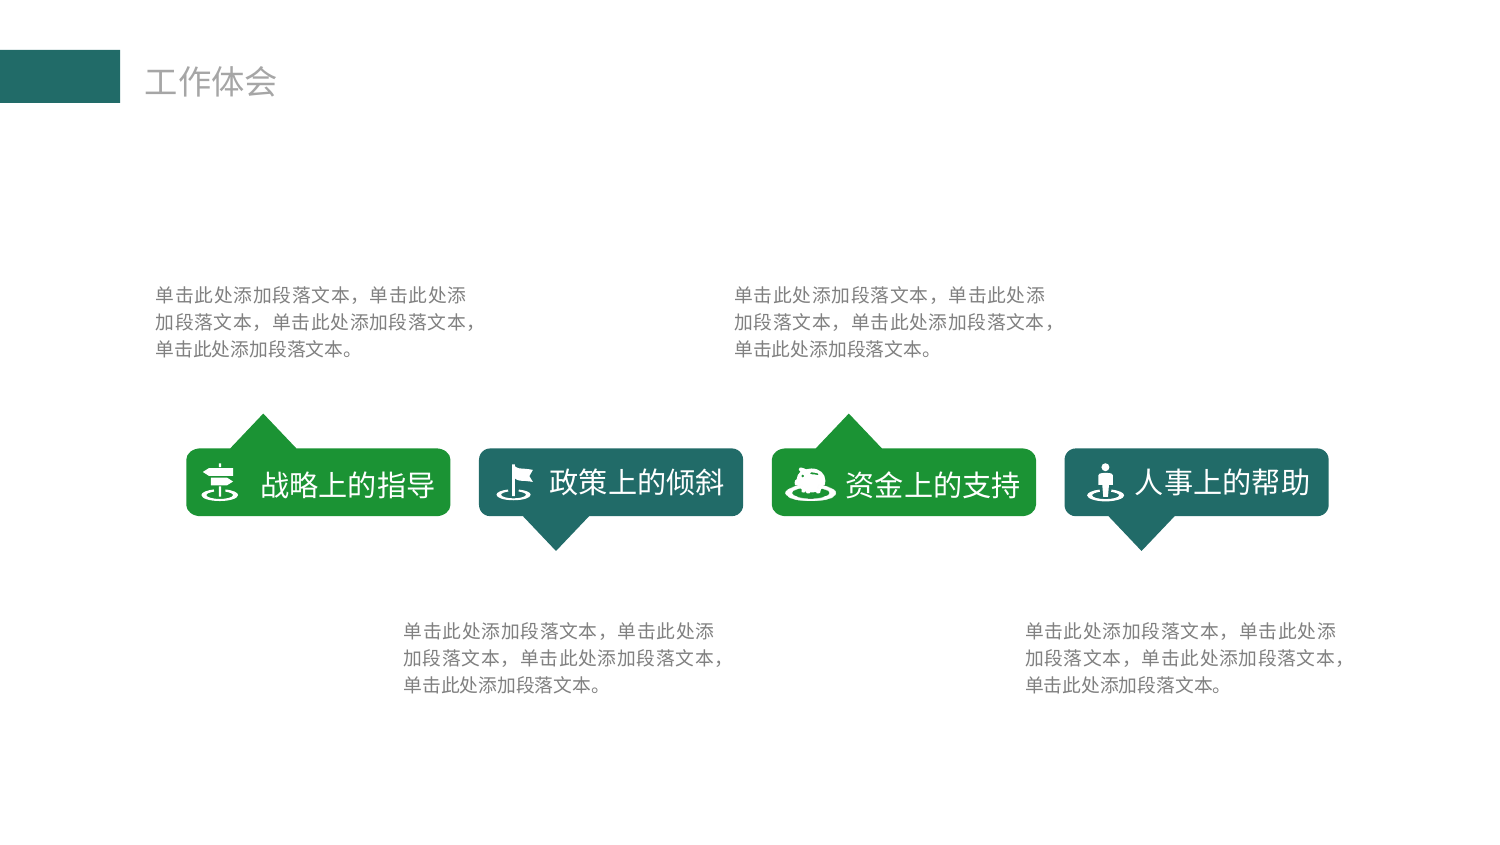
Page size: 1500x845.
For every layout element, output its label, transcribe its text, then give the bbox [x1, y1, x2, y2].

text_box 单击此处添加段落文本，单击此处添加段落文本，单击此处添加段落文本，单击此处添加段落文本。 [395, 561, 723, 750]
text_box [771, 413, 1036, 517]
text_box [1064, 448, 1329, 517]
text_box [478, 448, 744, 517]
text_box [186, 413, 451, 517]
text_box 单击此处添加段落文本，单击此处添加段落文本，单击此处添加段落文本，单击此处添加段落文本。 [726, 230, 1053, 408]
text_box 单击此处添加段落文本，单击此处添加段落文本，单击此处添加段落文本，单击此处添加段落文本。 [147, 230, 475, 408]
text_box 单击此处添加段落文本，单击此处添加段落文本，单击此处添加段落文本，单击此处添加段落文本。 [1017, 561, 1344, 750]
